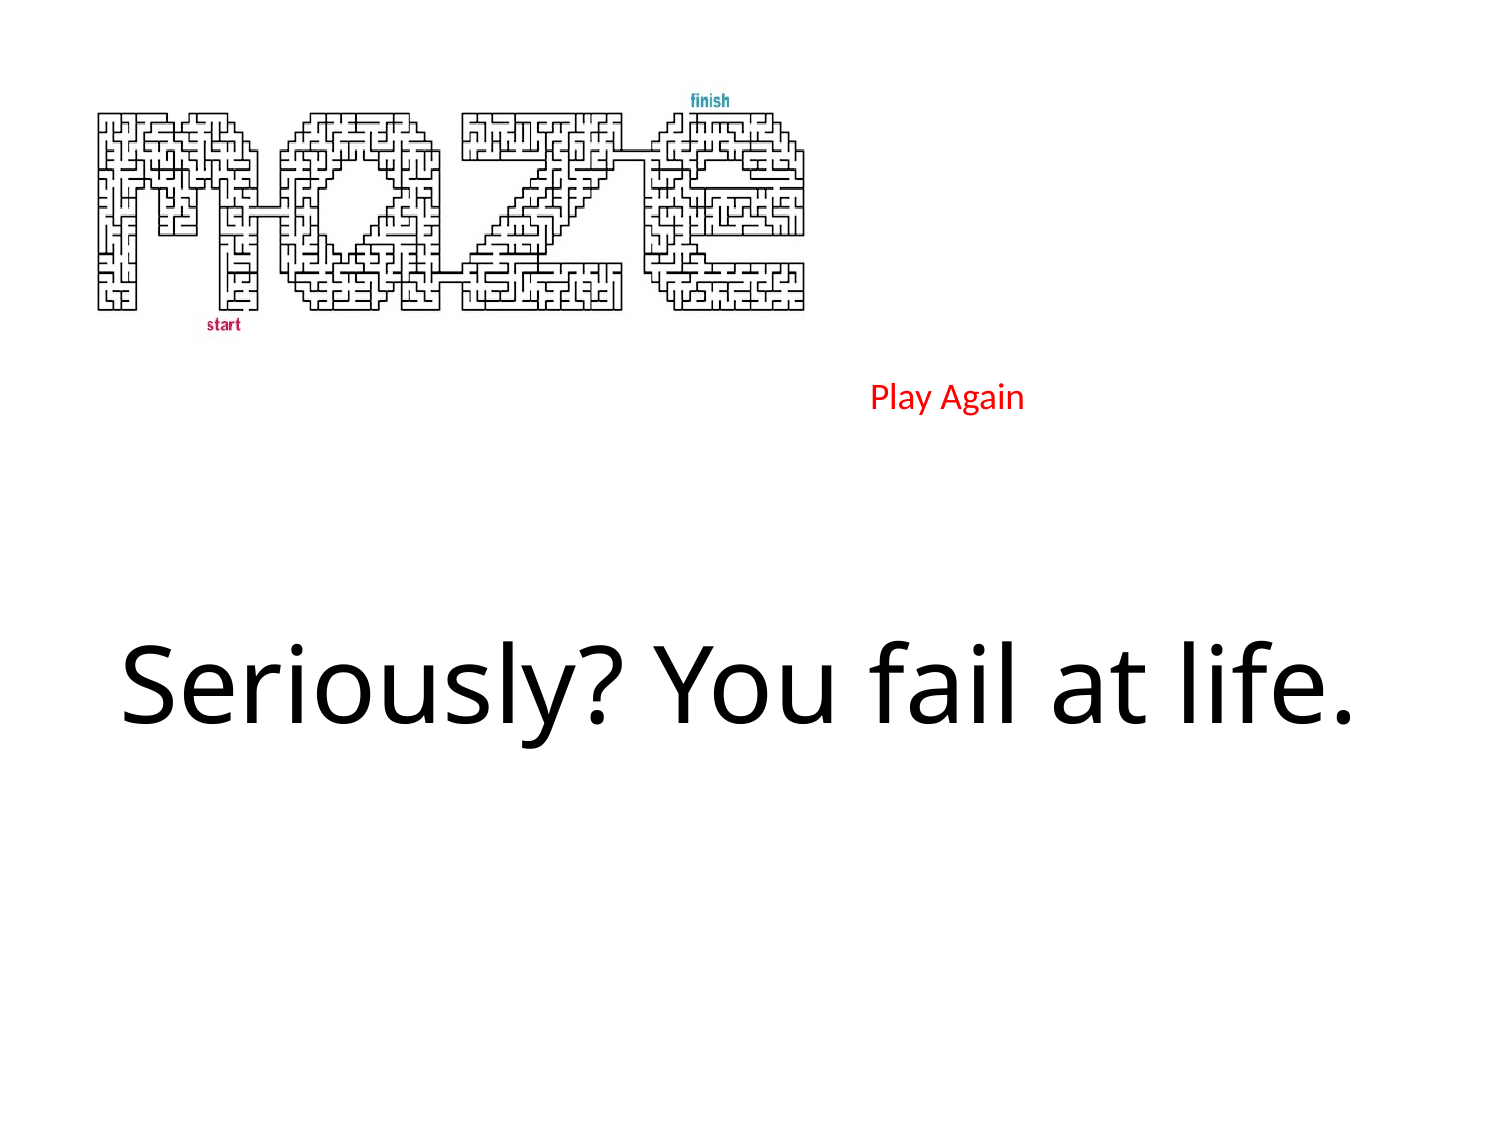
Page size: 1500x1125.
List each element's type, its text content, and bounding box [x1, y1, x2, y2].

text_box Play Again [811, 286, 1085, 503]
title Seriously? You fail at life. [101, 612, 1377, 754]
picture [88, 27, 812, 397]
